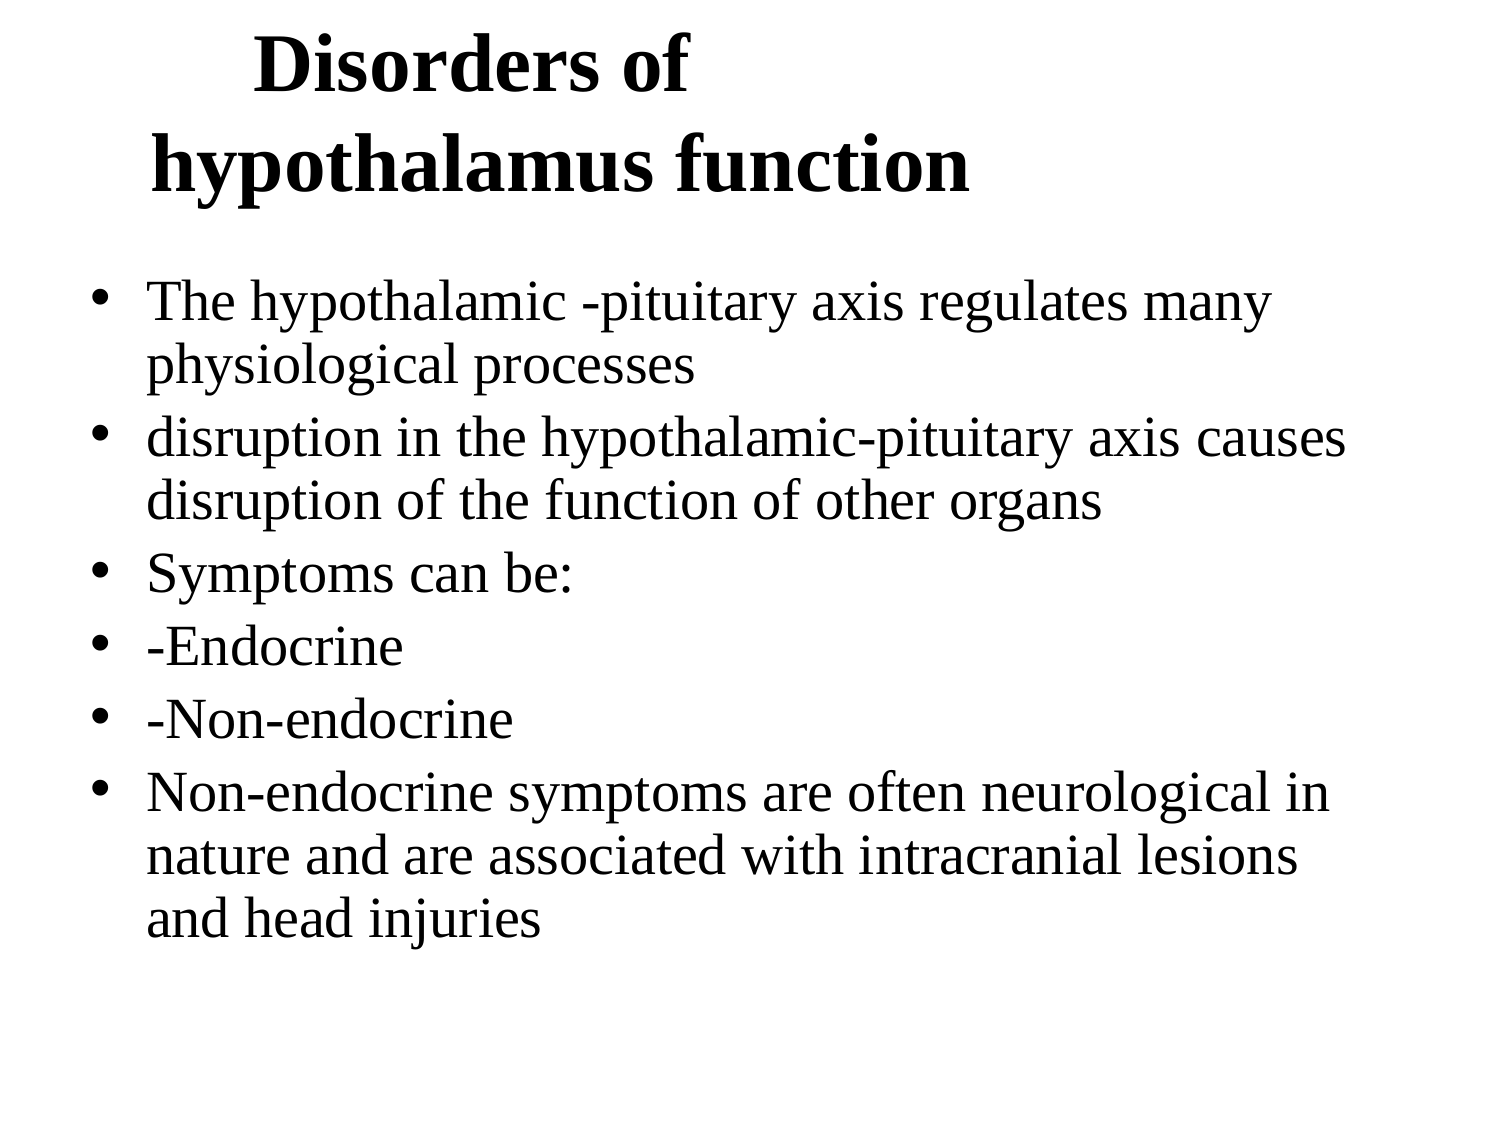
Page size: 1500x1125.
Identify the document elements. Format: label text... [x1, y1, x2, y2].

title Disorders of hypothalamus function [150, 0, 1181, 258]
text_box The hypothalamic -pituitary axis regulates many physiological processes disruption in the hypothalamic-pituitary axis causes disruption of the function of other organs Symptoms can be: -Endocrine -Non-endocrine Non-endocrine symptoms are often neurological in nature and are associated with intracranial lesions and head injuries [87, 258, 1398, 949]
